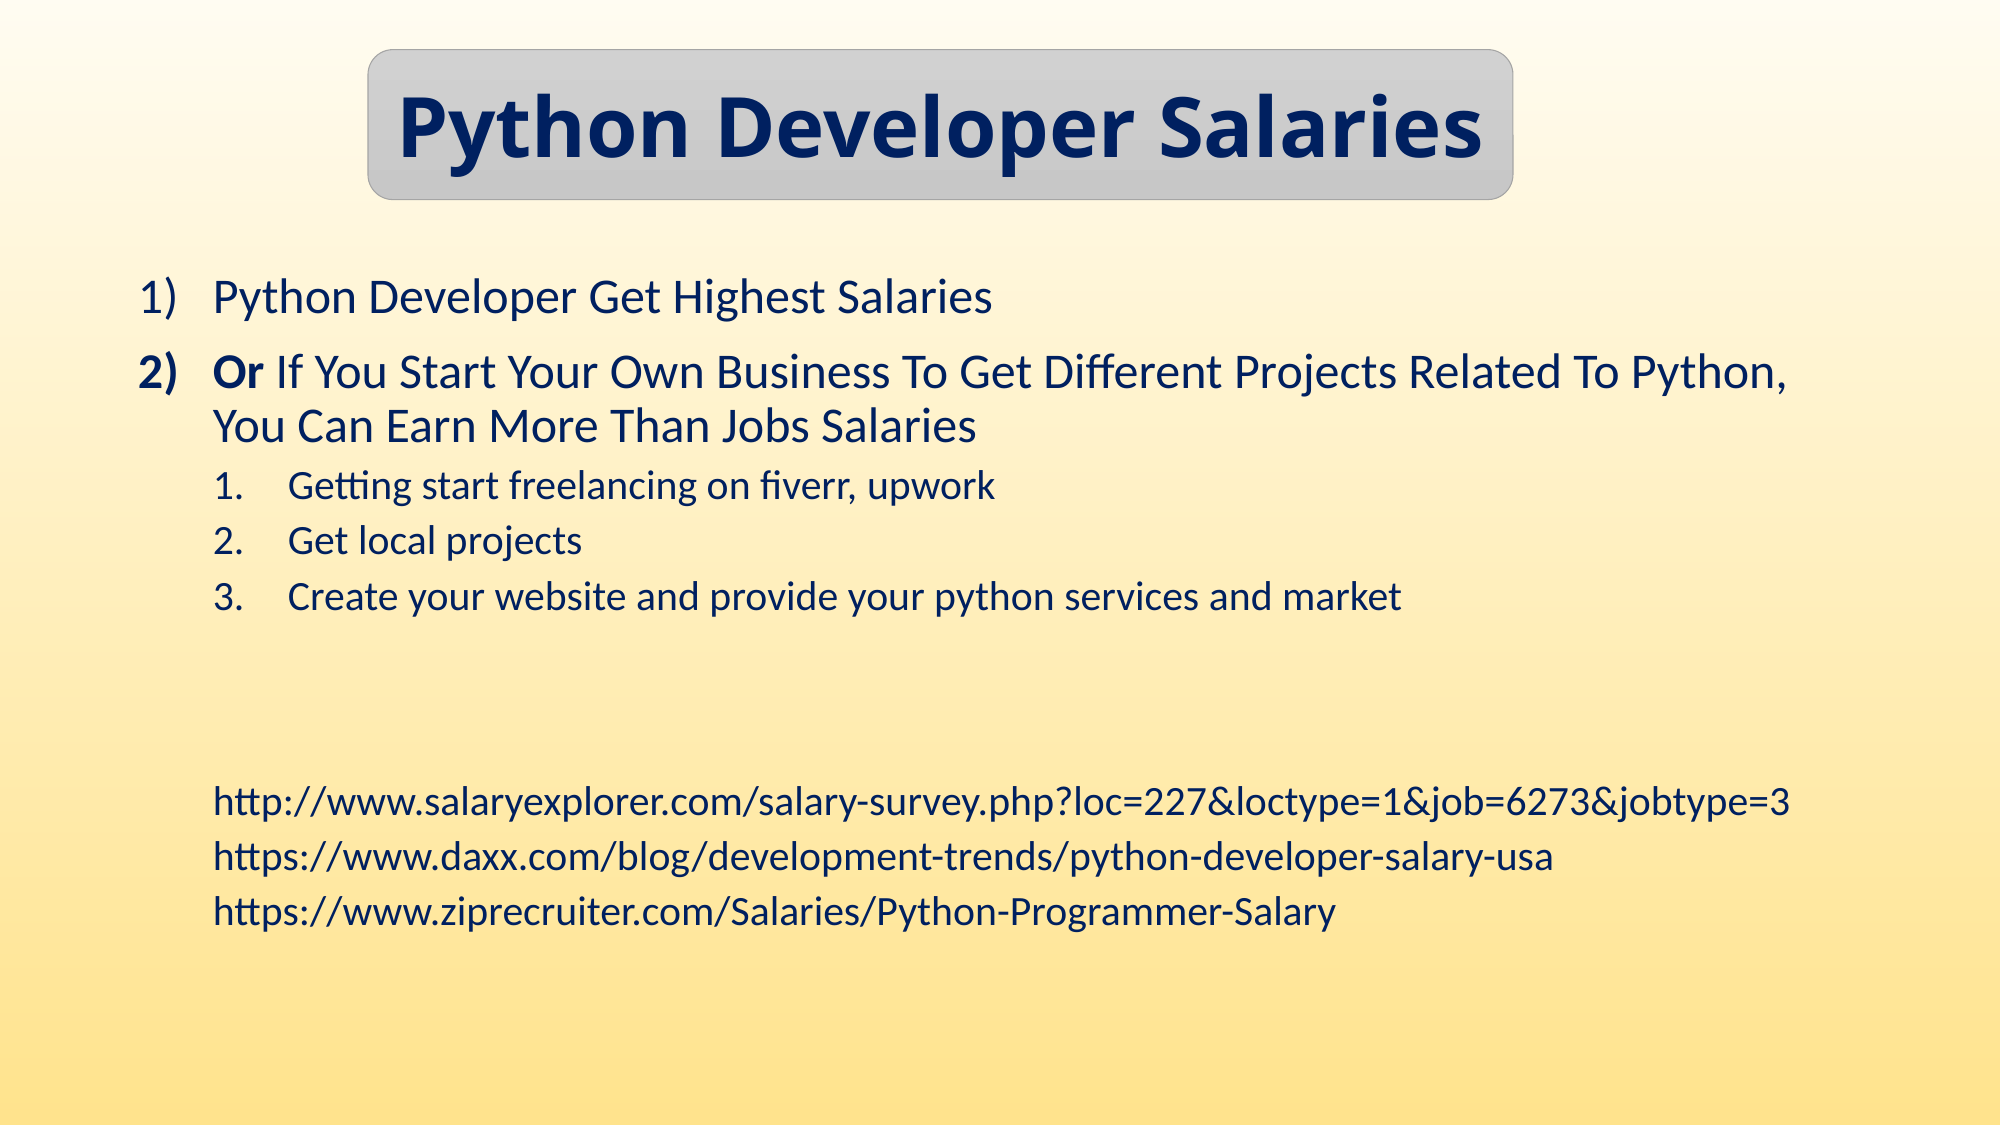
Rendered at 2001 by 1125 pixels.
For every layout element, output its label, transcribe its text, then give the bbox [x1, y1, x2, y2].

text_box Python Developer Salaries [367, 49, 1514, 201]
list Python Developer Get Highest Salaries Or If You Start Your Own Business To Get Different Projects Related To Python, You Can Earn More Than Jobs Salaries Getting start freelancing on fiverr, upwork Get local projects Create your website and provide your python services and market http://www.salaryexplorer.com/salary-survey.php?loc=227&loctype=1&job=6273&jobtype=3 https://www.daxx.com/blog/development-trends/python-developer-salary-usa https://www.ziprecruiter.com/Salaries/Python-Programmer-Salary [122, 263, 1848, 1090]
